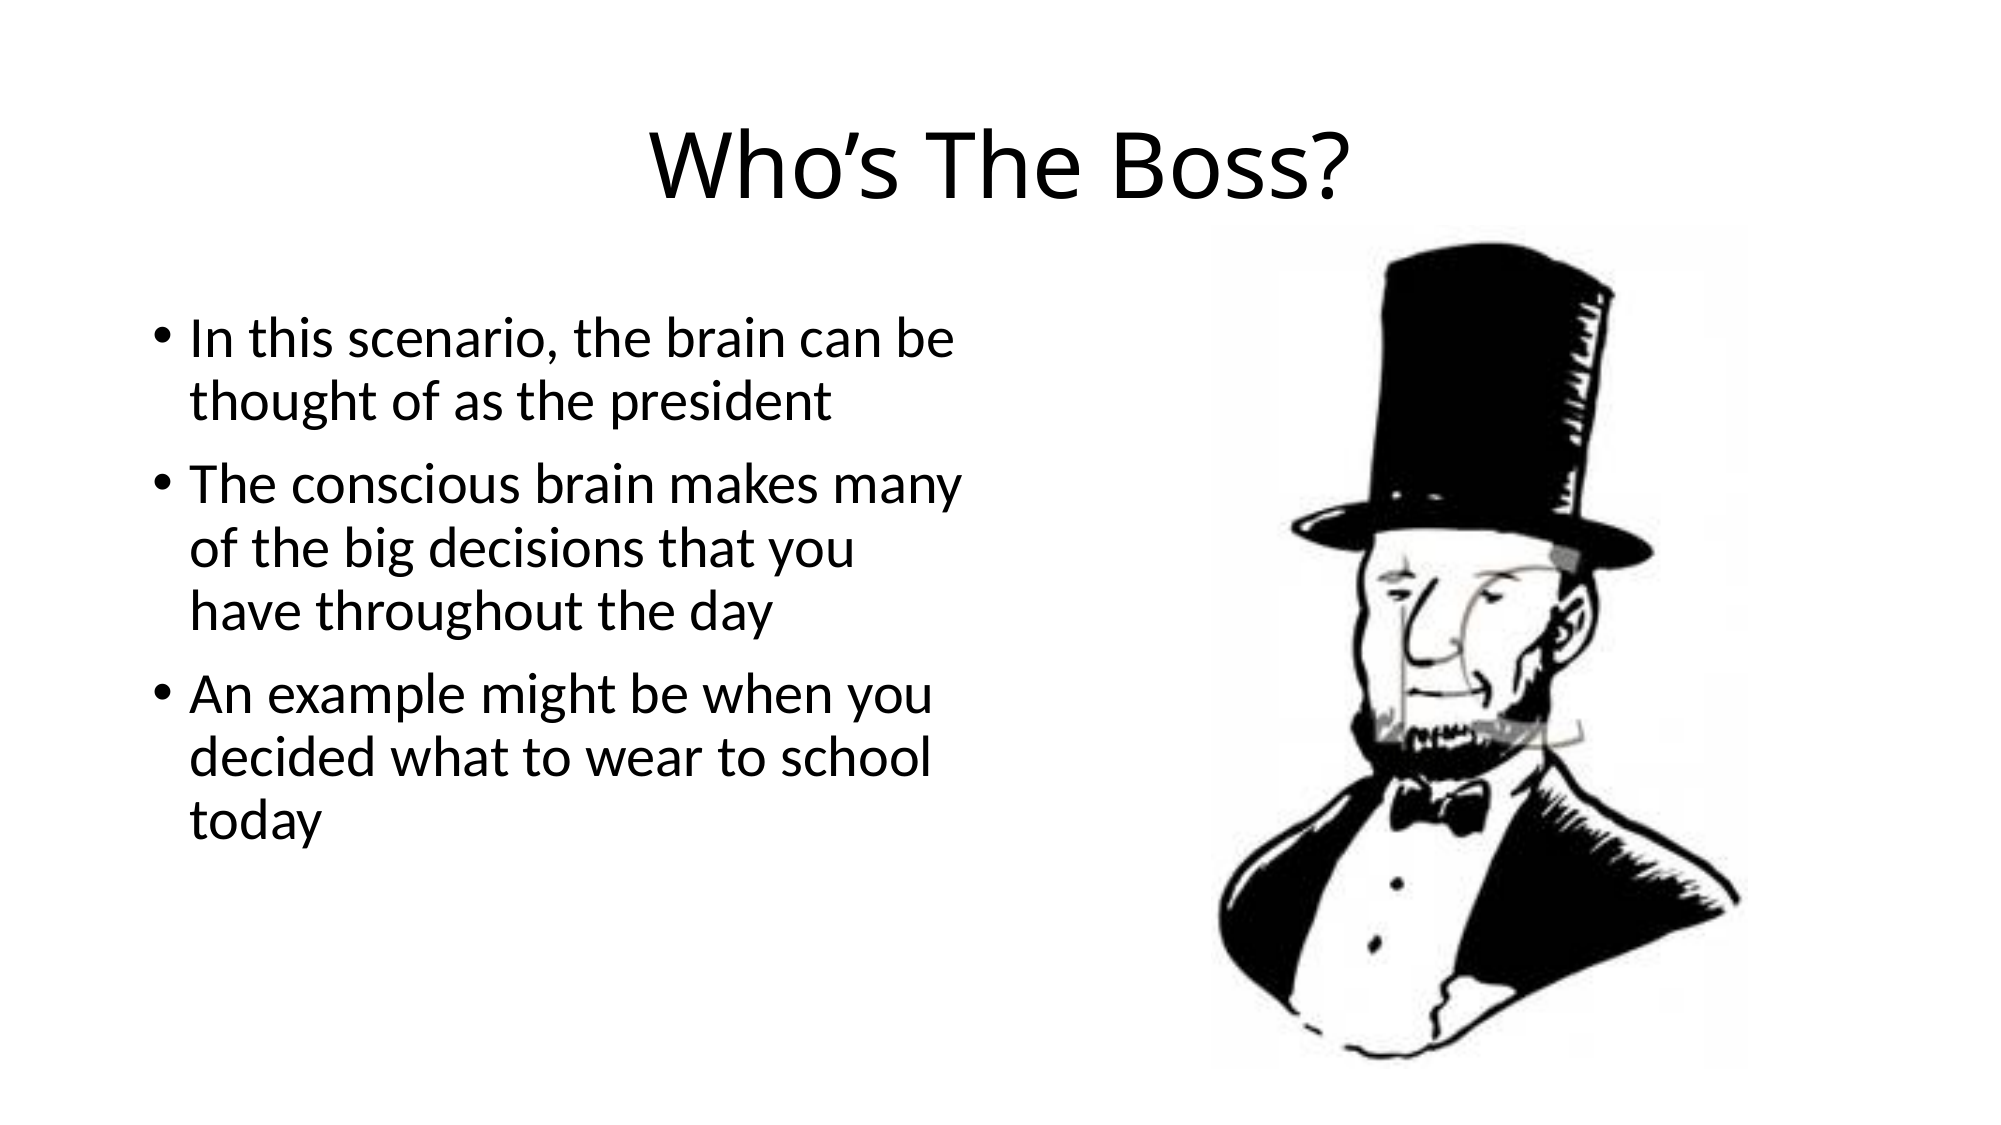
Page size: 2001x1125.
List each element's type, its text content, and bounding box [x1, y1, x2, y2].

title Who’s The Boss? [137, 59, 1863, 278]
picture [1211, 225, 1748, 1069]
list In this scenario, the brain can be thought of as the president The conscious brain makes many of the big decisions that you have throughout the day An example might be when you decided what to wear to school today [137, 299, 988, 1014]
